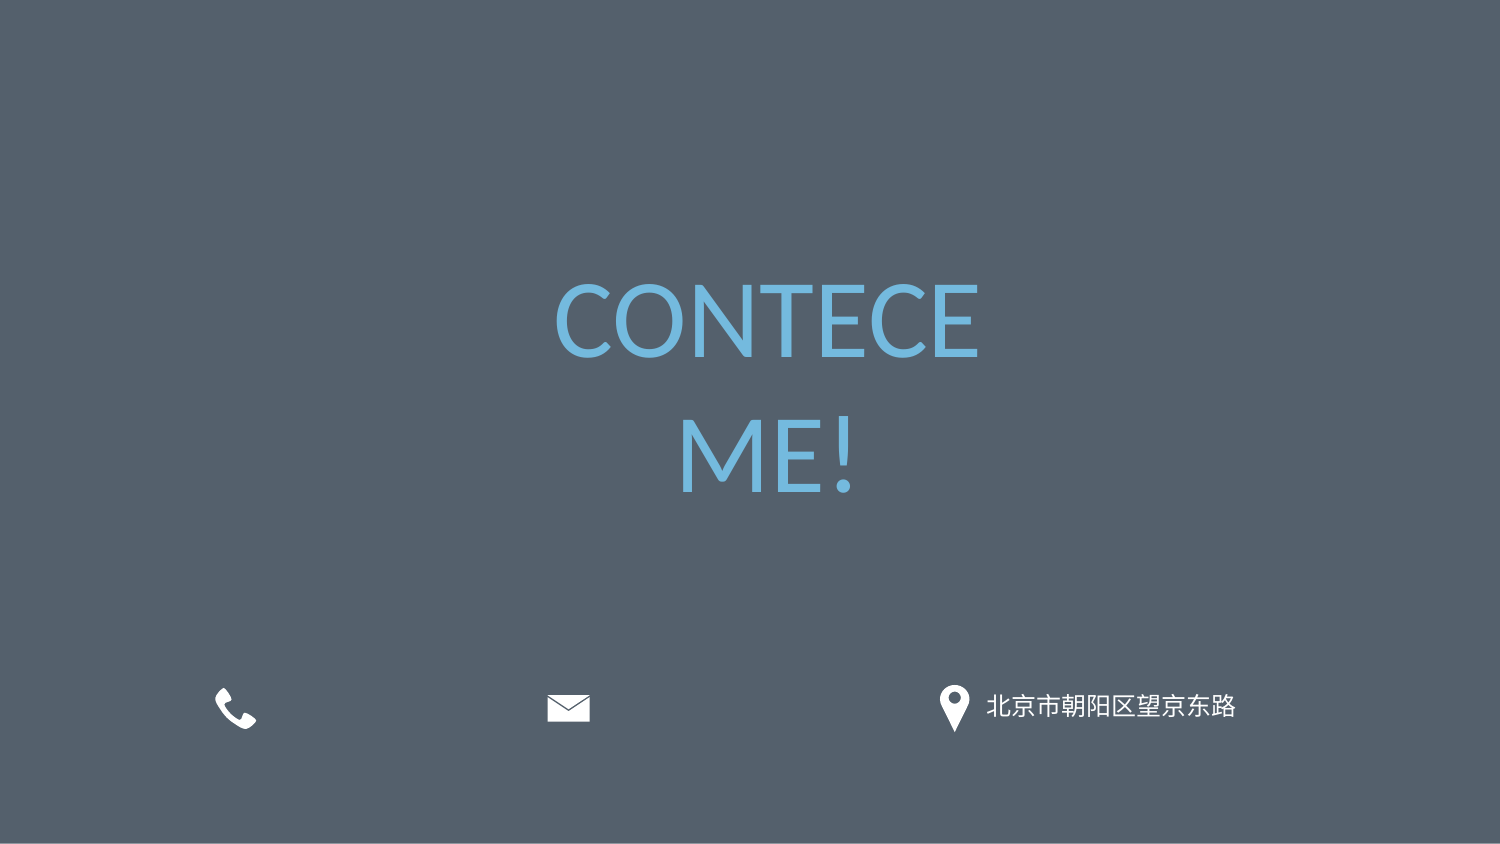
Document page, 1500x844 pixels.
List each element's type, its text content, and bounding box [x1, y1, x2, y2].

text_box CONTECE ME! [521, 237, 1016, 507]
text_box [939, 683, 1285, 734]
text_box [214, 686, 258, 730]
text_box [547, 695, 590, 722]
